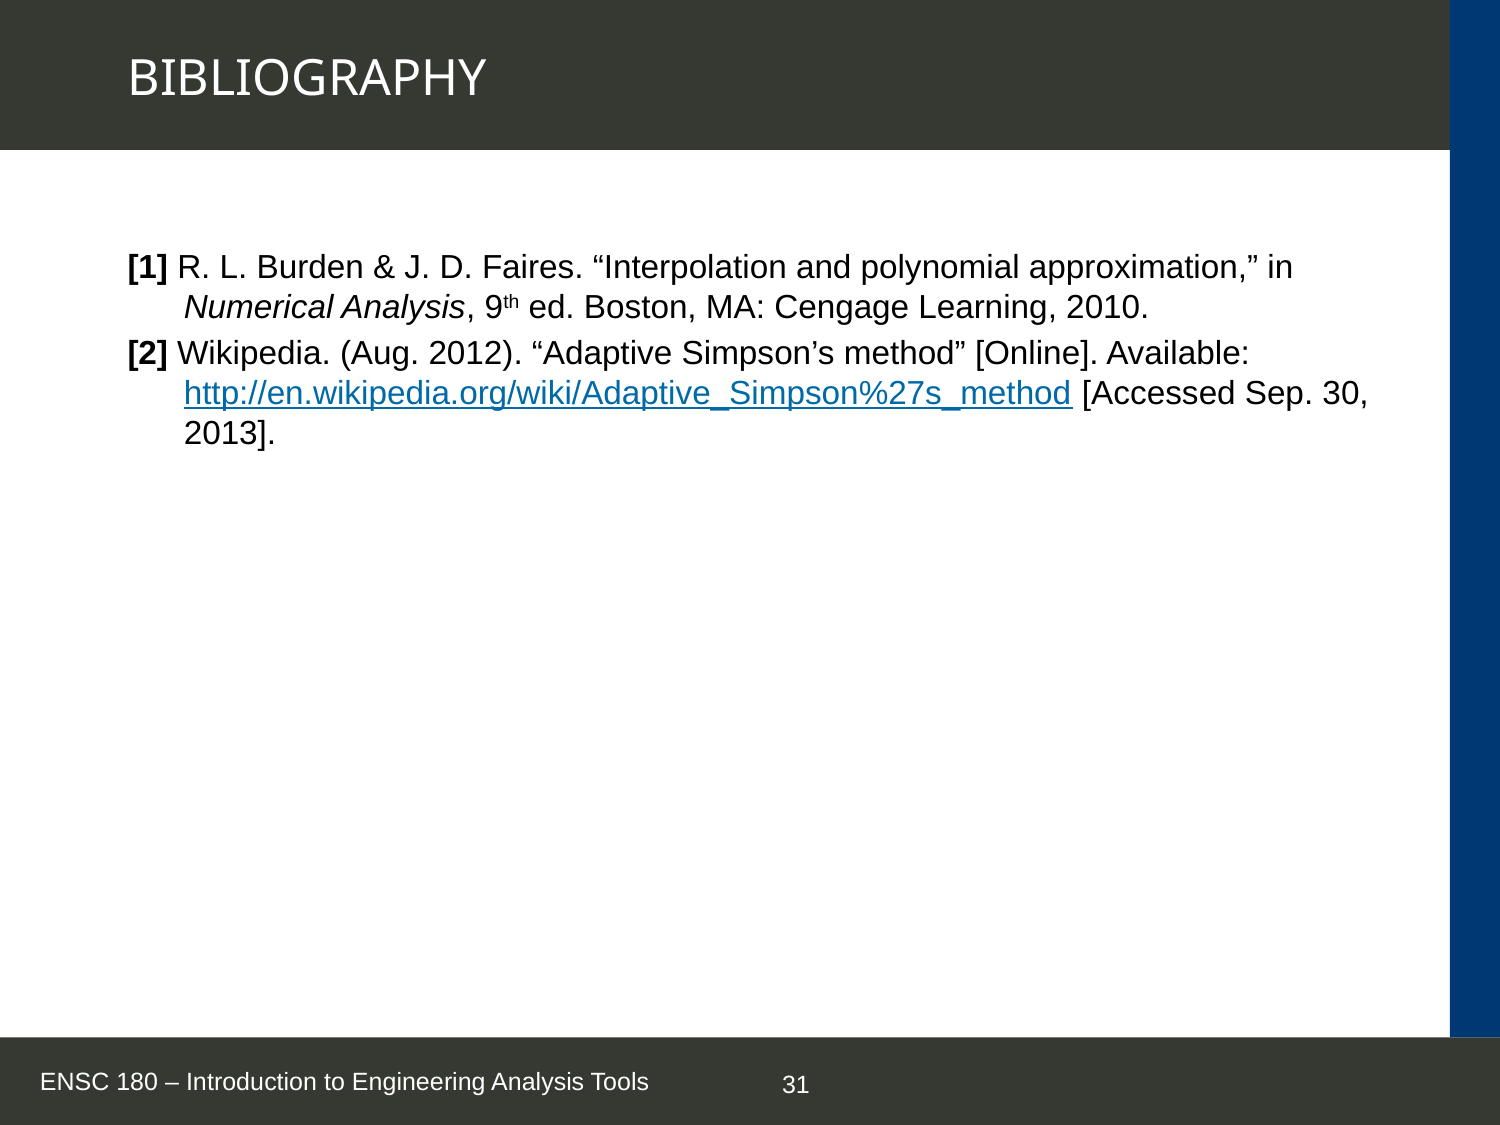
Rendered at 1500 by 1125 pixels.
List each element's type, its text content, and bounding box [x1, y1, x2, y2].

title BIBLIOGRAPHY [112, 37, 1450, 138]
footer ENSC 180 – Introduction to Engineering Analysis Tools [24, 1057, 740, 1113]
list [1] R. L. Burden & J. D. Faires. “Interpolation and polynomial approximation,” in Numerical Analysis, 9th ed. Boston, MA: Cengage Learning, 2010. [2] Wikipedia. (Aug. 2012). “Adaptive Simpson’s method” [Online]. Available: http://en.wikipedia.org/wiki/Adaptive_Simpson%27s_method [Accessed Sep. 30, 2013]. [112, 237, 1388, 1029]
